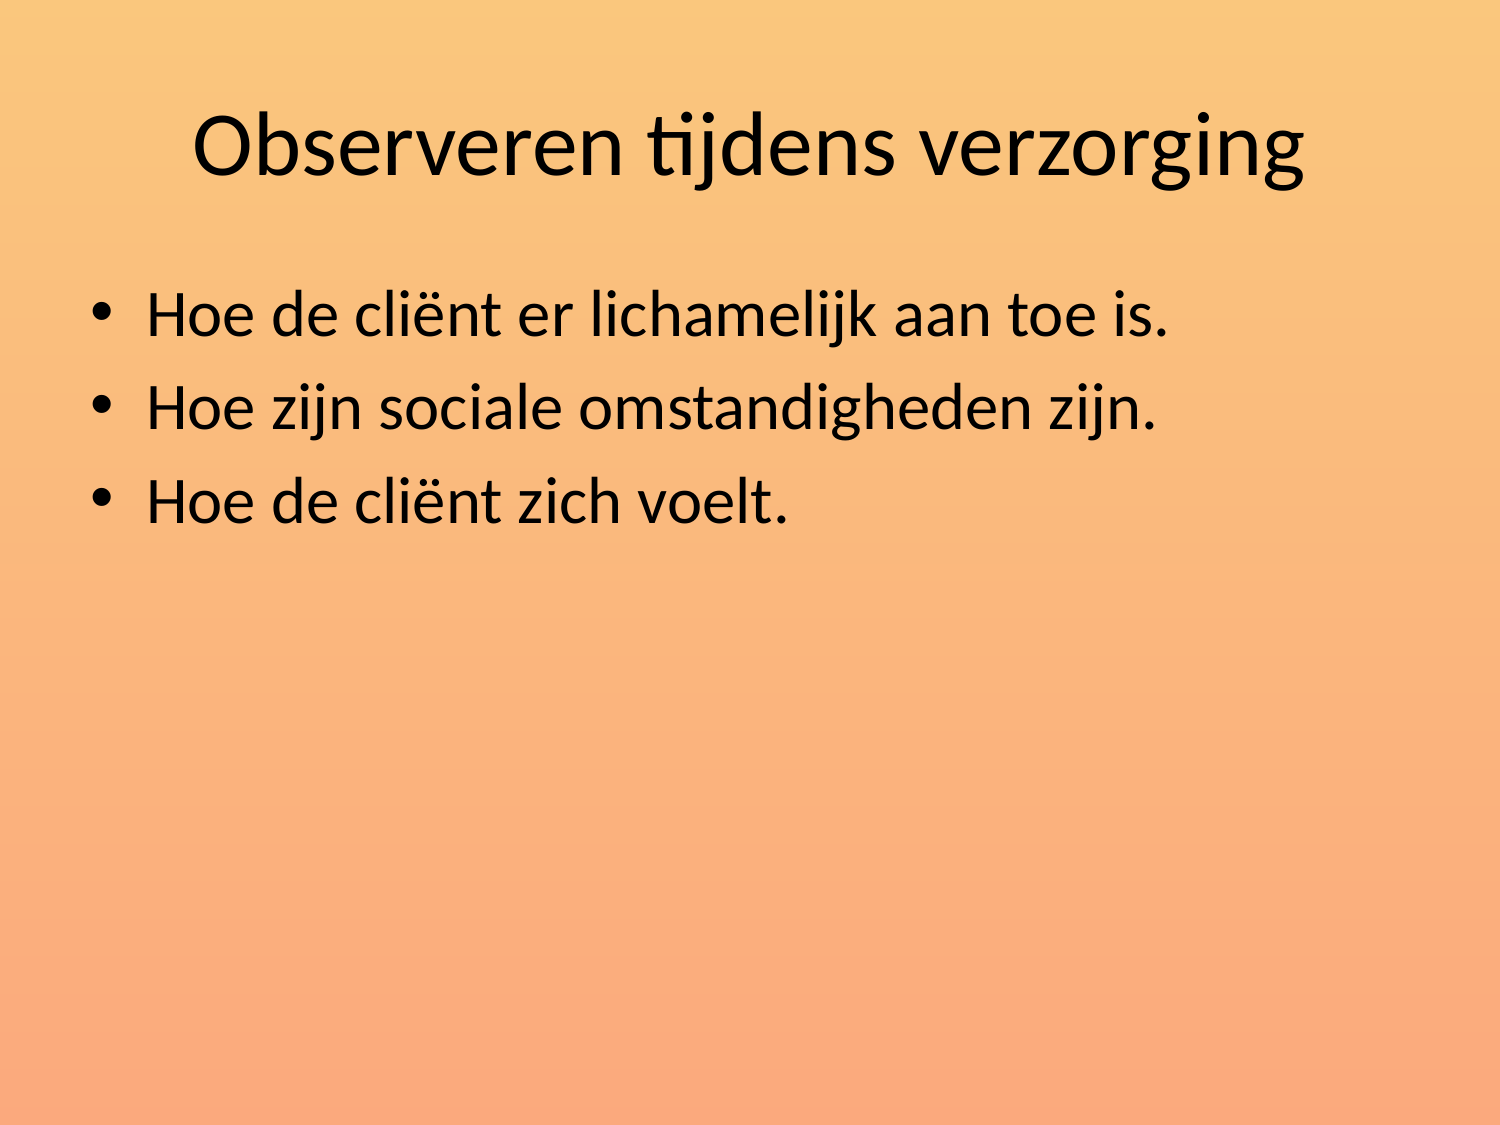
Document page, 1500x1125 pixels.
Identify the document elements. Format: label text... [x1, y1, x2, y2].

title Observeren tijdens verzorging [75, 45, 1425, 233]
list Hoe de cliënt er lichamelijk aan toe is. Hoe zijn sociale omstandigheden zijn. Hoe de cliënt zich voelt. [75, 262, 1425, 1005]
